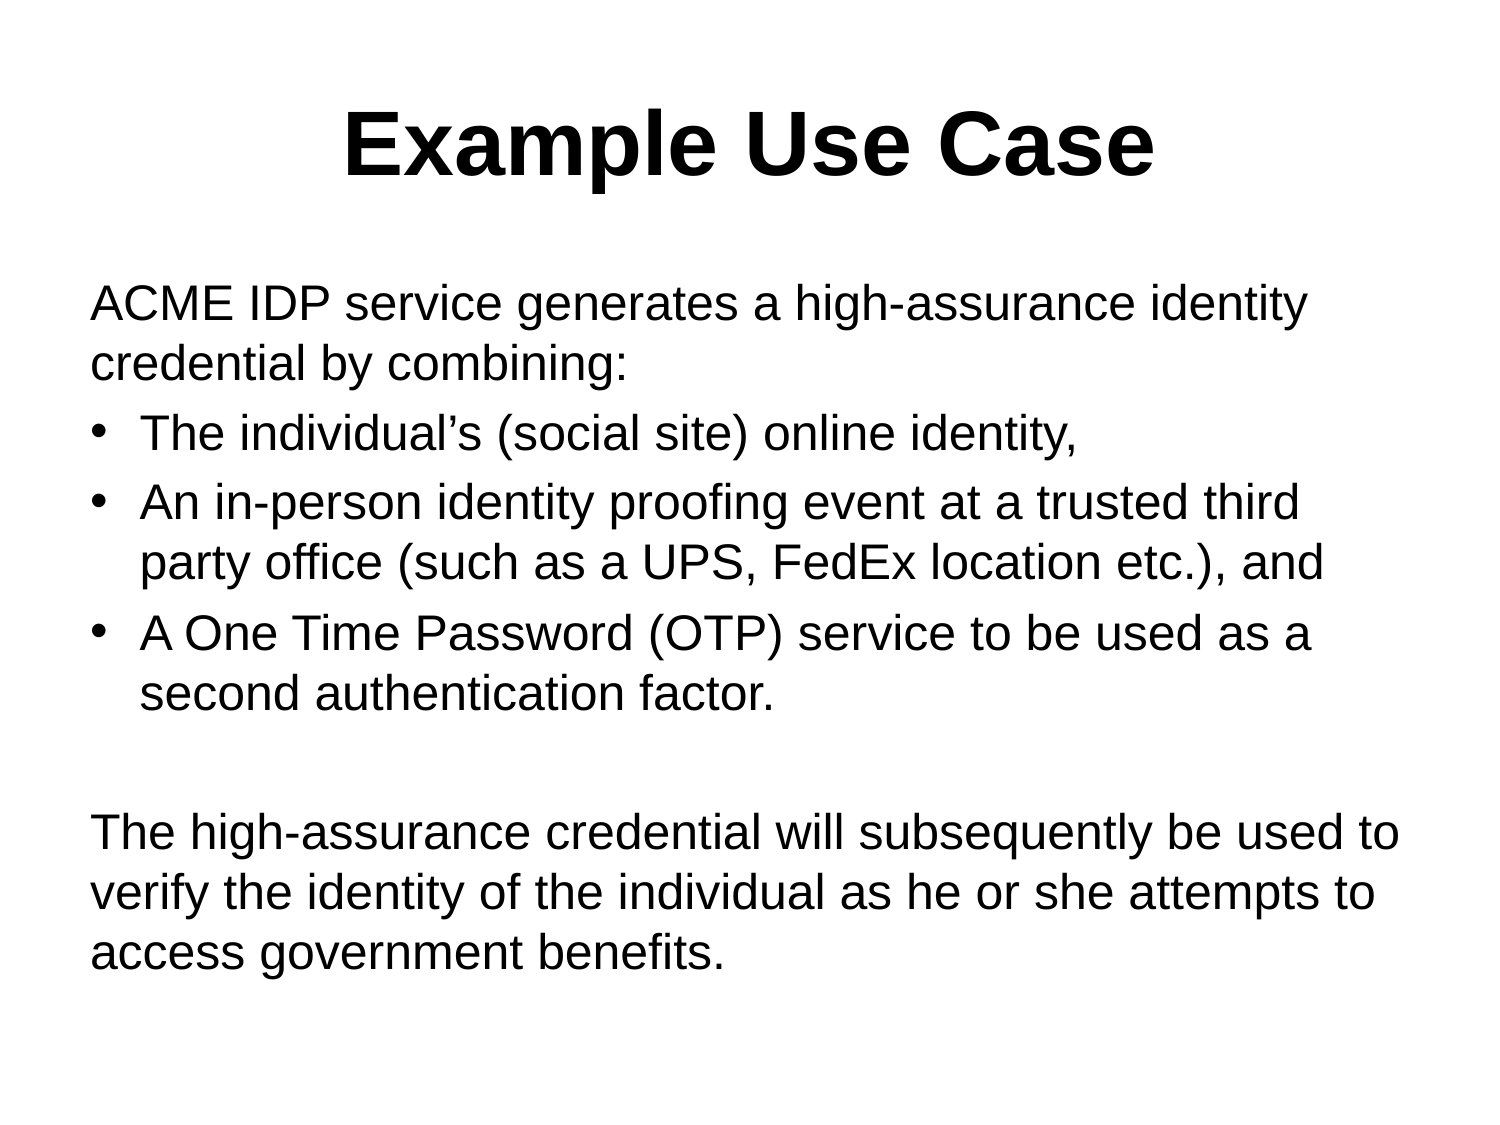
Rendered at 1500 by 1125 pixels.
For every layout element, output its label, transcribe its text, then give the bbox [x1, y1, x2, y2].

list ACME IDP service generates a high-assurance identity credential by combining: The individual’s (social site) online identity, An in-person identity proofing event at a trusted third party office (such as a UPS, FedEx location etc.), and A One Time Password (OTP) service to be used as a second authentication factor. The high-assurance credential will subsequently be used to verify the identity of the individual as he or she attempts to access government benefits. [75, 262, 1425, 1005]
title Example Use Case [75, 45, 1425, 233]
